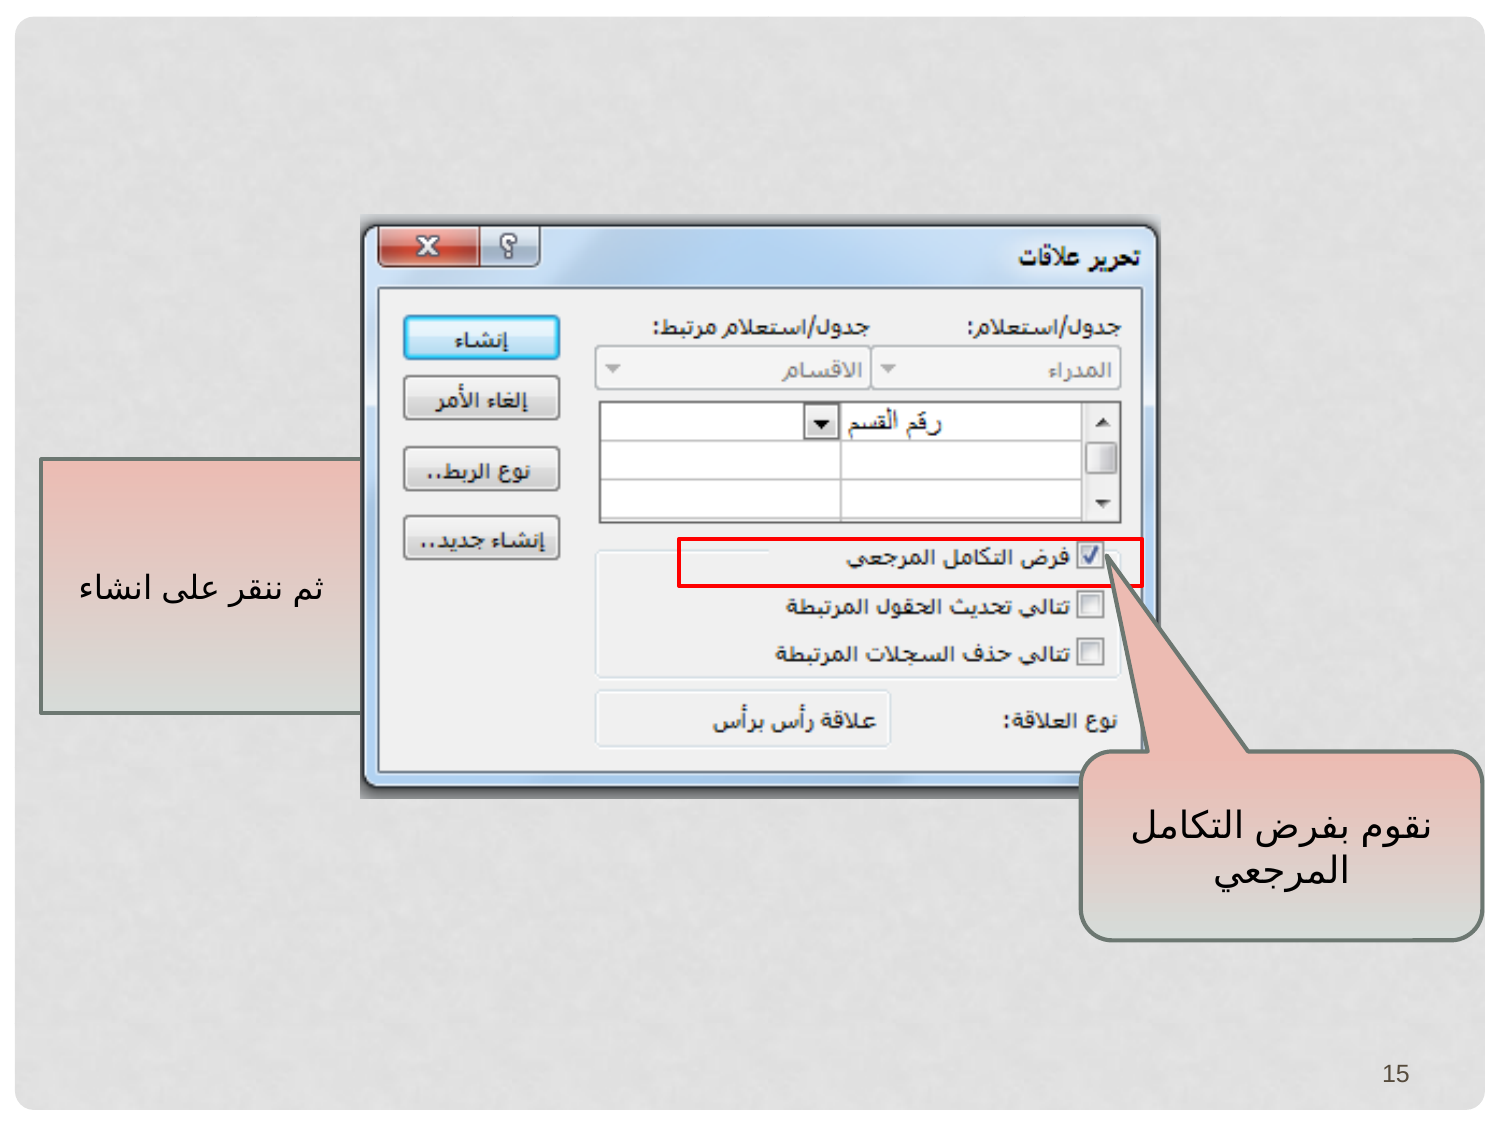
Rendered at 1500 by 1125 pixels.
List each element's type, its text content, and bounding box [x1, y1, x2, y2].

text_box نقوم بفرض التكامل المرجعي [1078, 628, 1485, 943]
picture [359, 214, 1162, 799]
list ثم ننقر على انشاء [39, 457, 359, 715]
slide_number 15 [1074, 1042, 1425, 1103]
